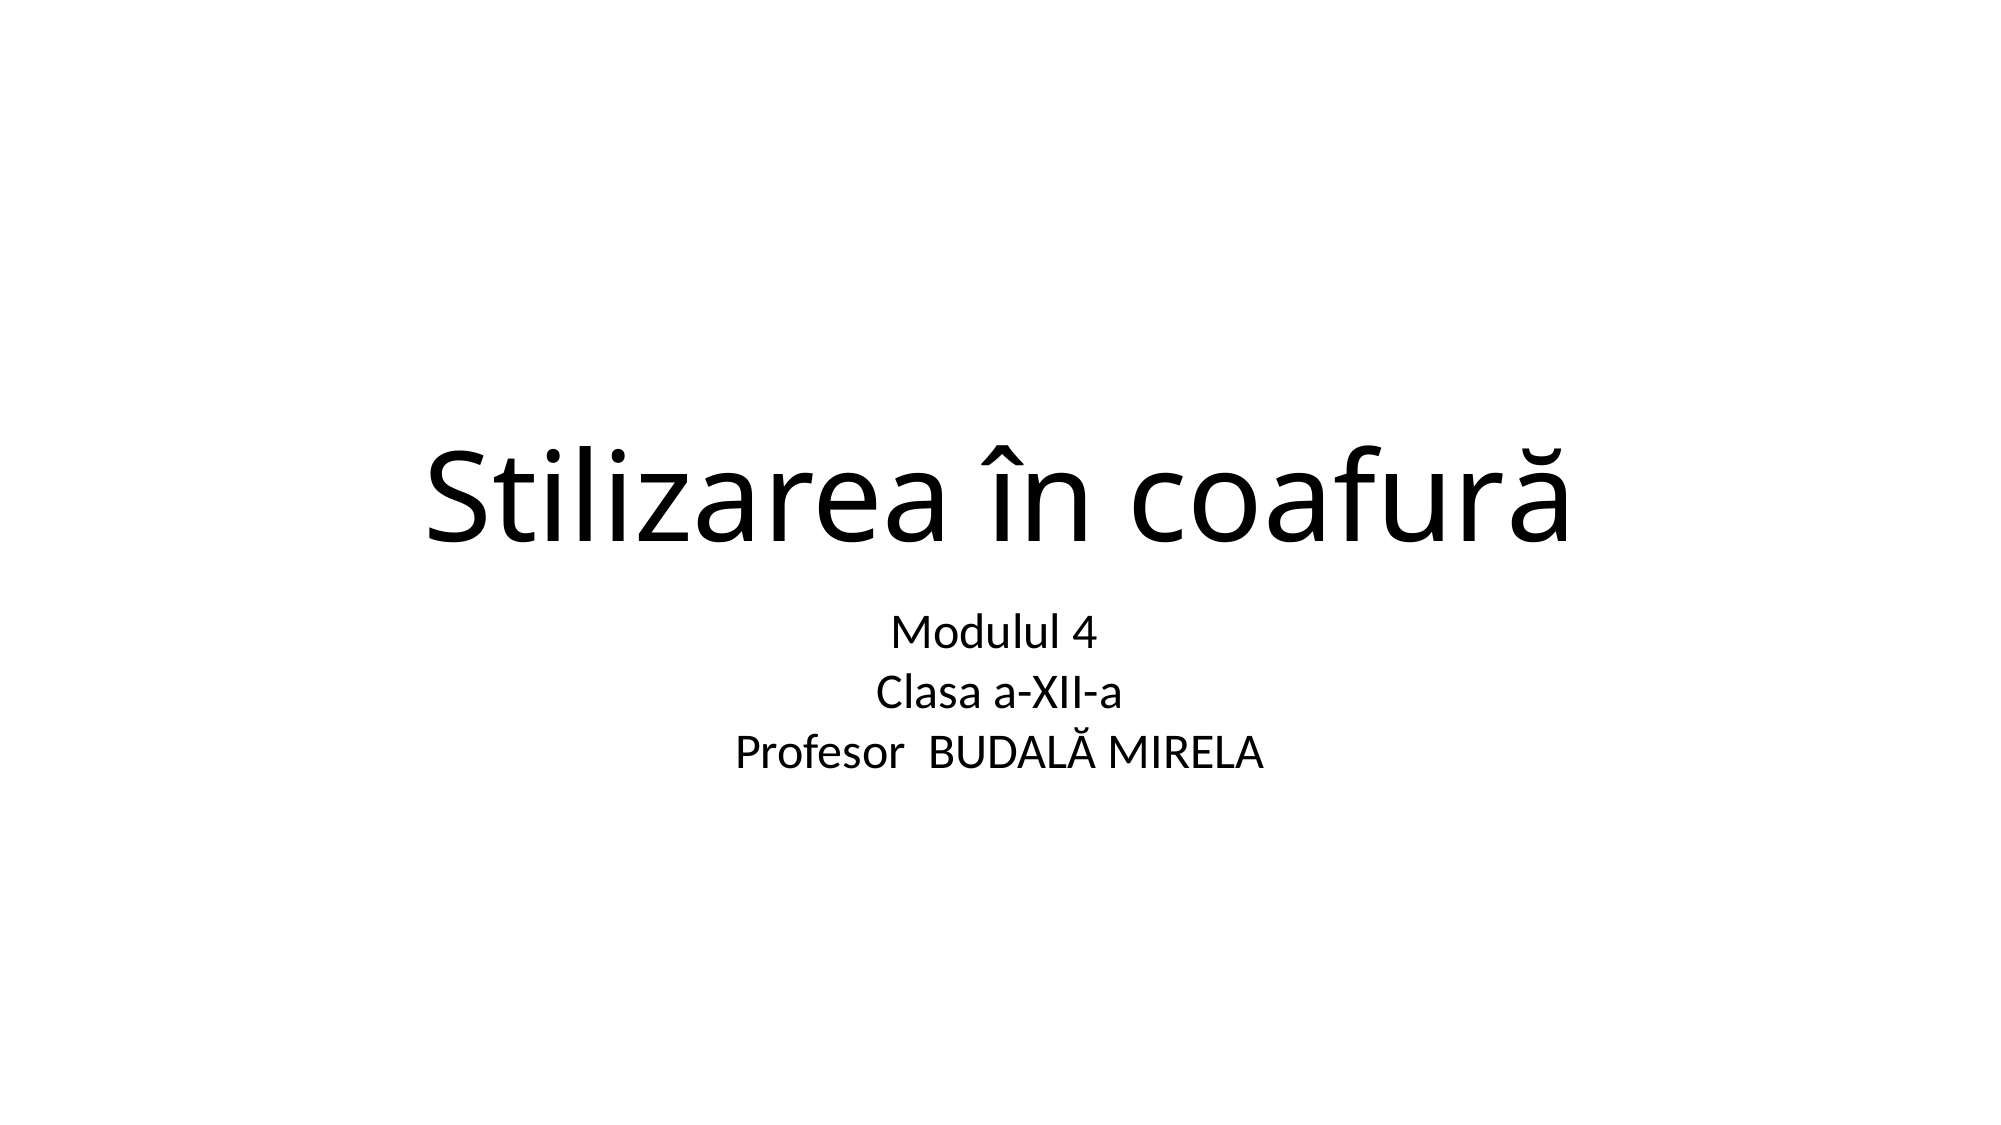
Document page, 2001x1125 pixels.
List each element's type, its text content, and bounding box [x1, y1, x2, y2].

subtitle Modulul 4 Clasa a-XII-a Profesor BUDALĂ MIRELA [249, 590, 1750, 863]
title Stilizarea în coafură [249, 184, 1750, 576]
